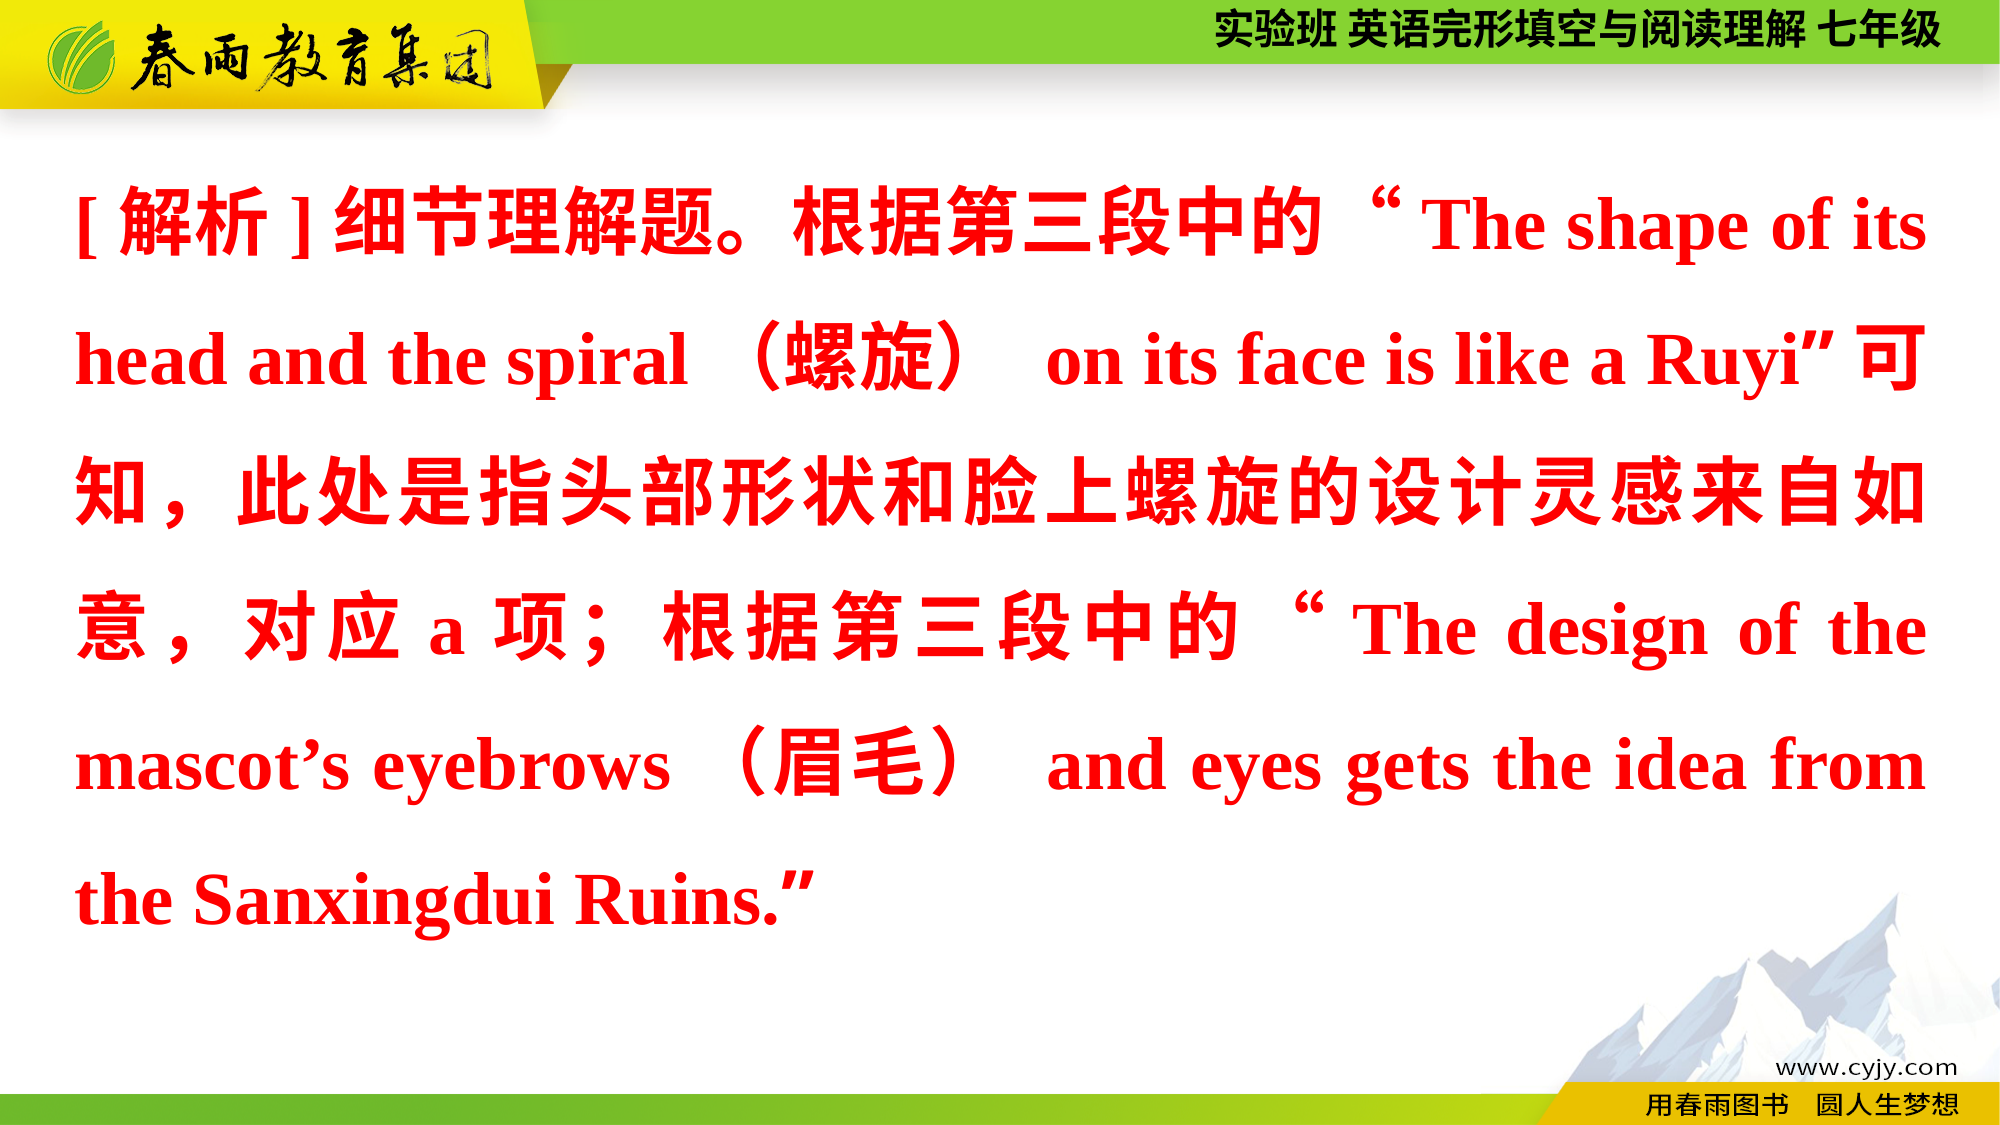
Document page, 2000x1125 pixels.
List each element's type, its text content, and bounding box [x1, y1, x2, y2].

picture [0, 0, 2000, 1125]
list [解析]细节理解题。根据第三段中的“The shape of its head and the spiral（螺旋） on its face is like a Ruyi”可知，此处是指头部形状和脸上螺旋的设计灵感来自如意，对应a项；根据第三段中的“The design of the mascot’s eyebrows（眉毛） and eyes gets the idea from the Sanxingdui Ruins.” [59, 122, 1944, 956]
